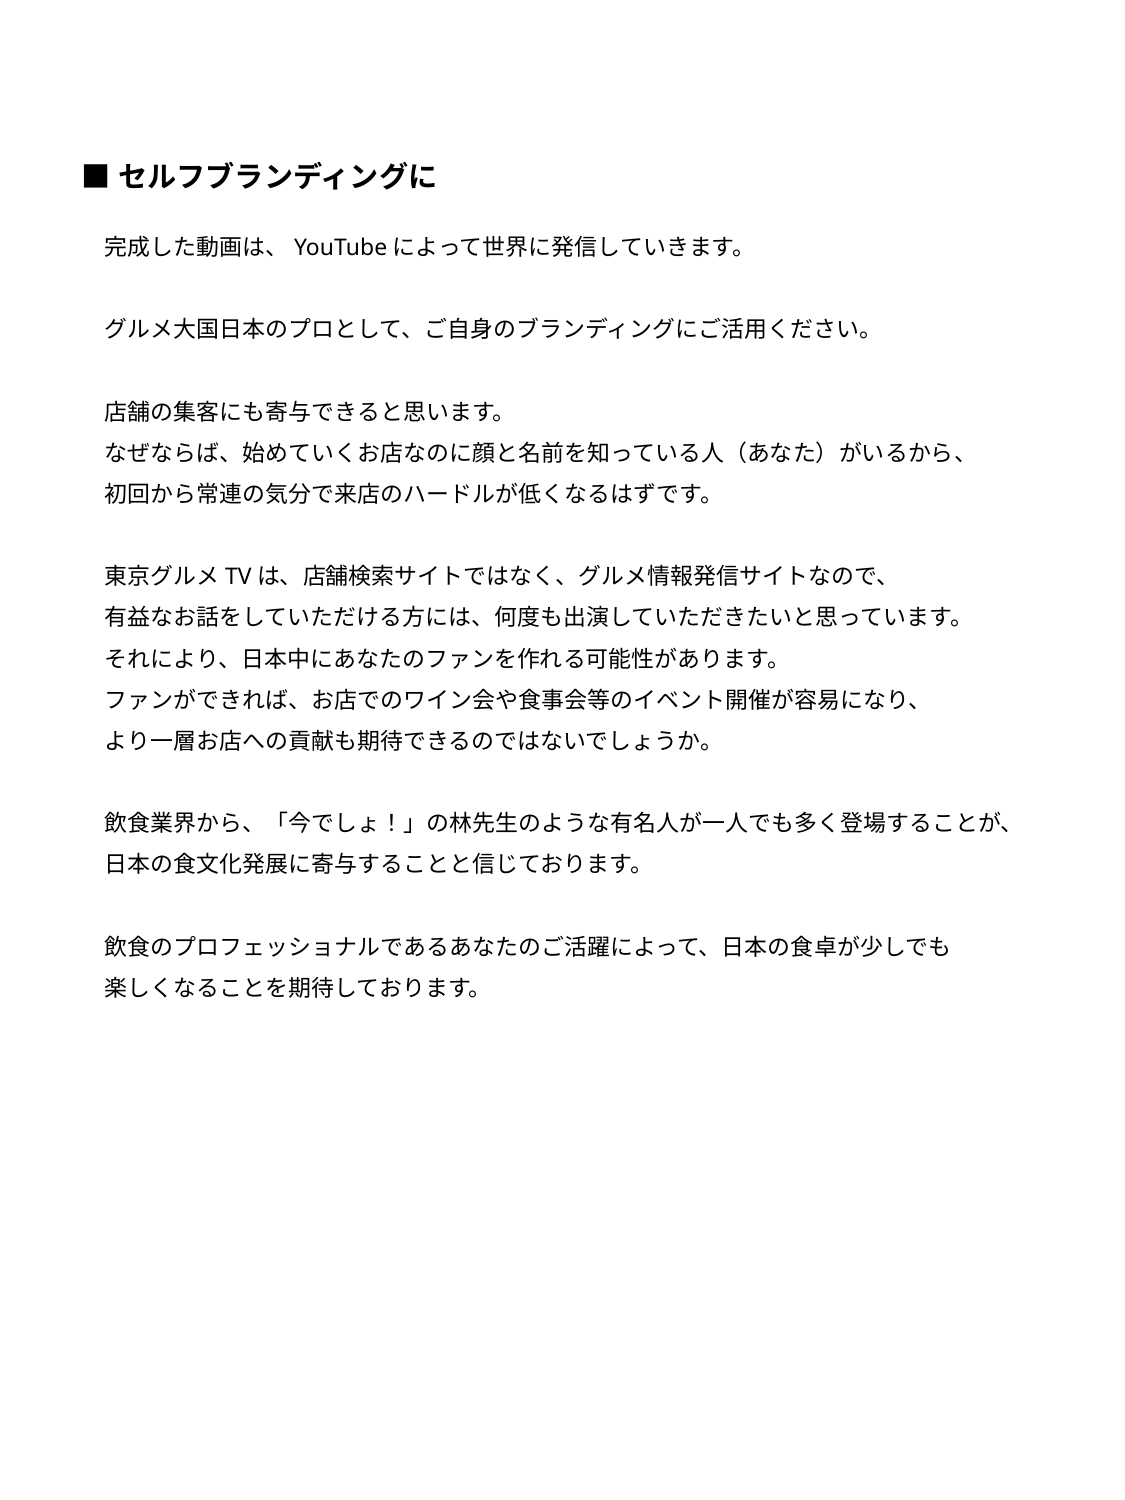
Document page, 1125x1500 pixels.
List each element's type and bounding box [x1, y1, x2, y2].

text_box [66, 140, 1083, 1019]
